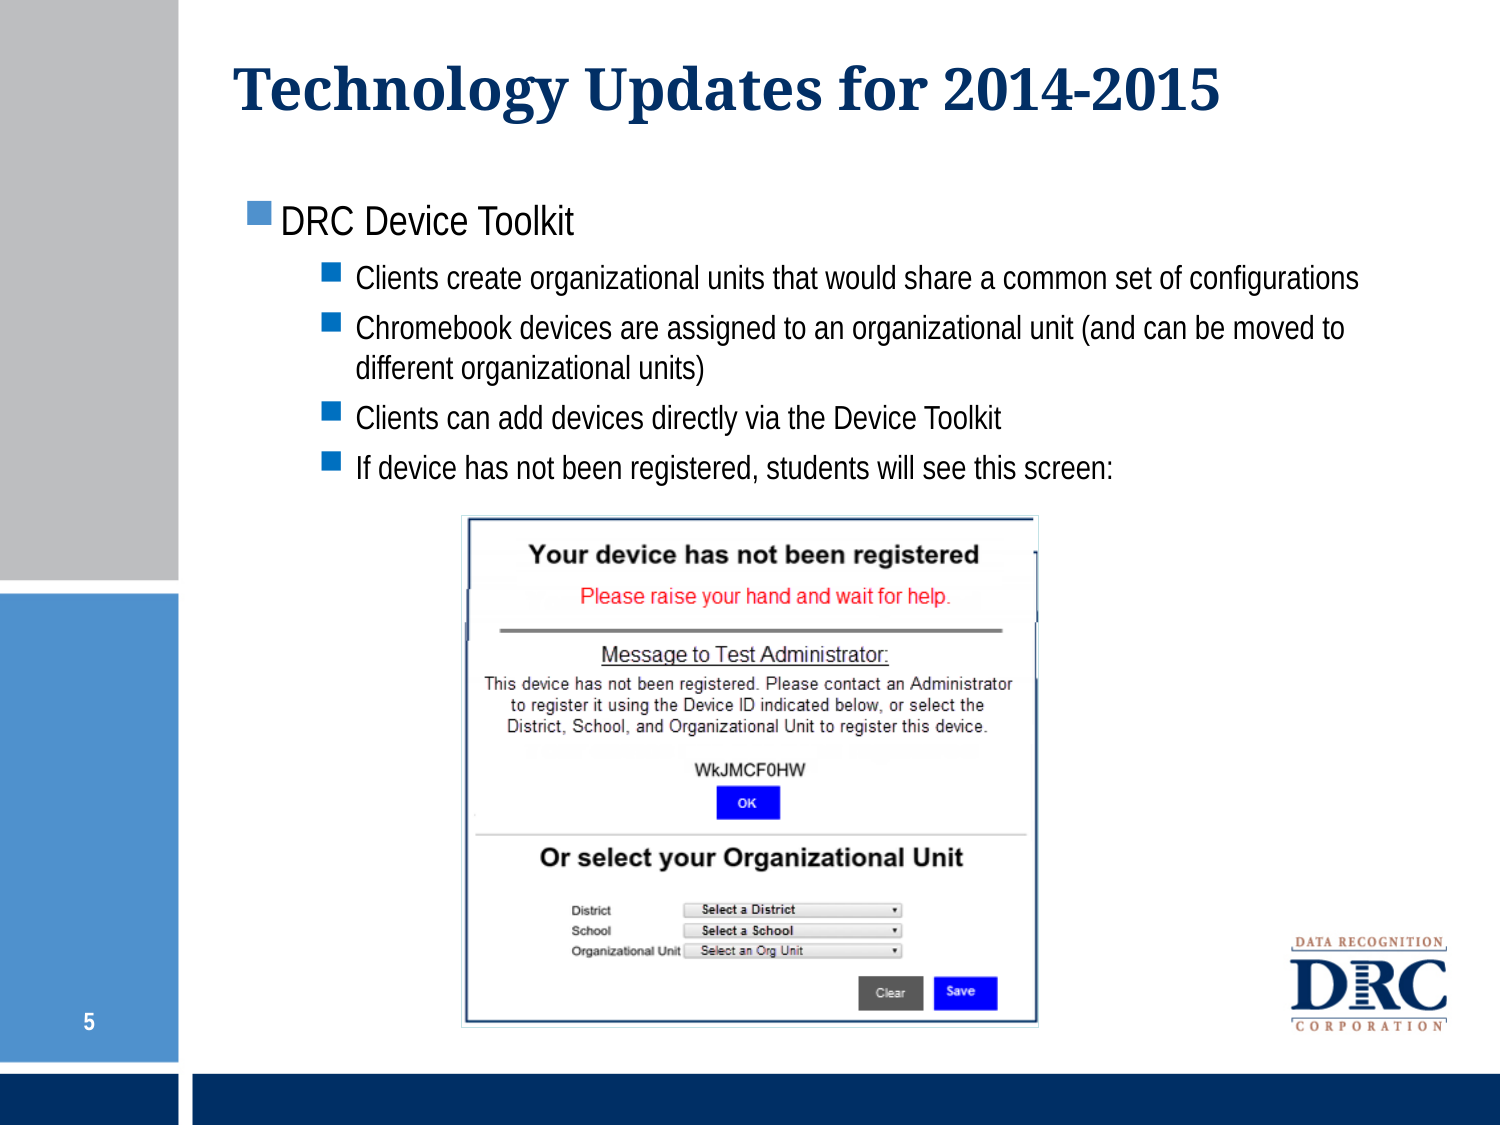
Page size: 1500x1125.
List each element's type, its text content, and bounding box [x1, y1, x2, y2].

slide_number 5 [35, 998, 144, 1043]
list DRC Device Toolkit Clients create organizational units that would share a common set of configurations Chromebook devices are assigned to an organizational unit (and can be moved to different organizational units) Clients can add devices directly via the Device Toolkit If device has not been registered, students will see this screen: [228, 136, 1436, 965]
title Technology Updates for 2014-2015 [218, 45, 1425, 233]
picture [0, 0, 1500, 1125]
